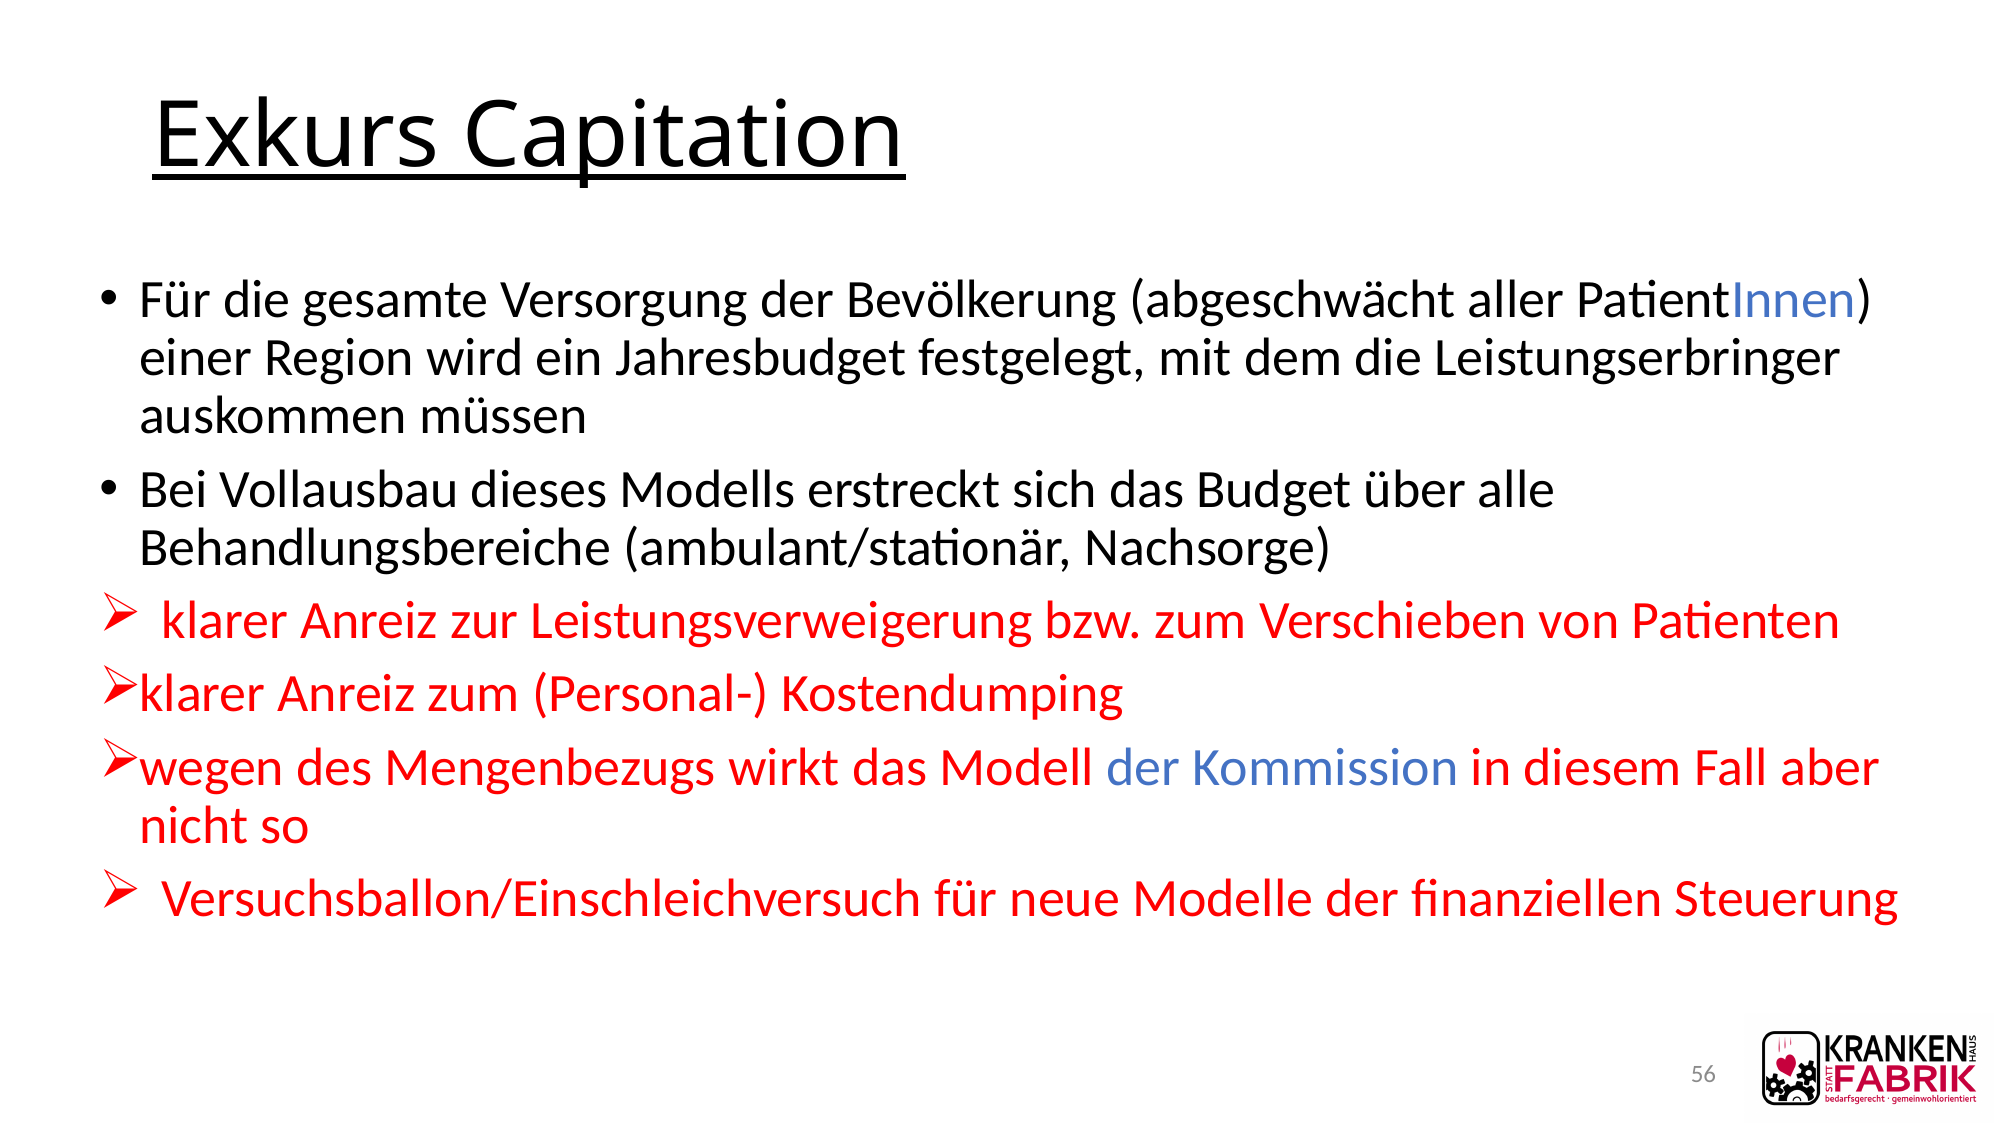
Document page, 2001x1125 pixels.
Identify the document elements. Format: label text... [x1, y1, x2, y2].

picture [1744, 1013, 1994, 1123]
title Exkurs Capitation [137, 28, 1863, 246]
slide_number 56 [1281, 1042, 1731, 1103]
list Für die gesamte Versorgung der Bevölkerung (abgeschwächt aller PatientInnen) einer Region wird ein Jahresbudget festgelegt, mit dem die Leistungserbringer auskommen müssen Bei Vollausbau dieses Modells erstreckt sich das Budget über alle Behandlungsbereiche (ambulant/stationär, Nachsorge) klarer Anreiz zur Leistungsverweigerung bzw. zum Verschieben von Patienten klarer Anreiz zum (Personal-) Kostendumping wegen des Mengenbezugs wirkt das Modell der Kommission in diesem Fall aber nicht so Versuchsballon/Einschleichversuch für neue Modelle der finanziellen Steuerung [84, 263, 1948, 1014]
